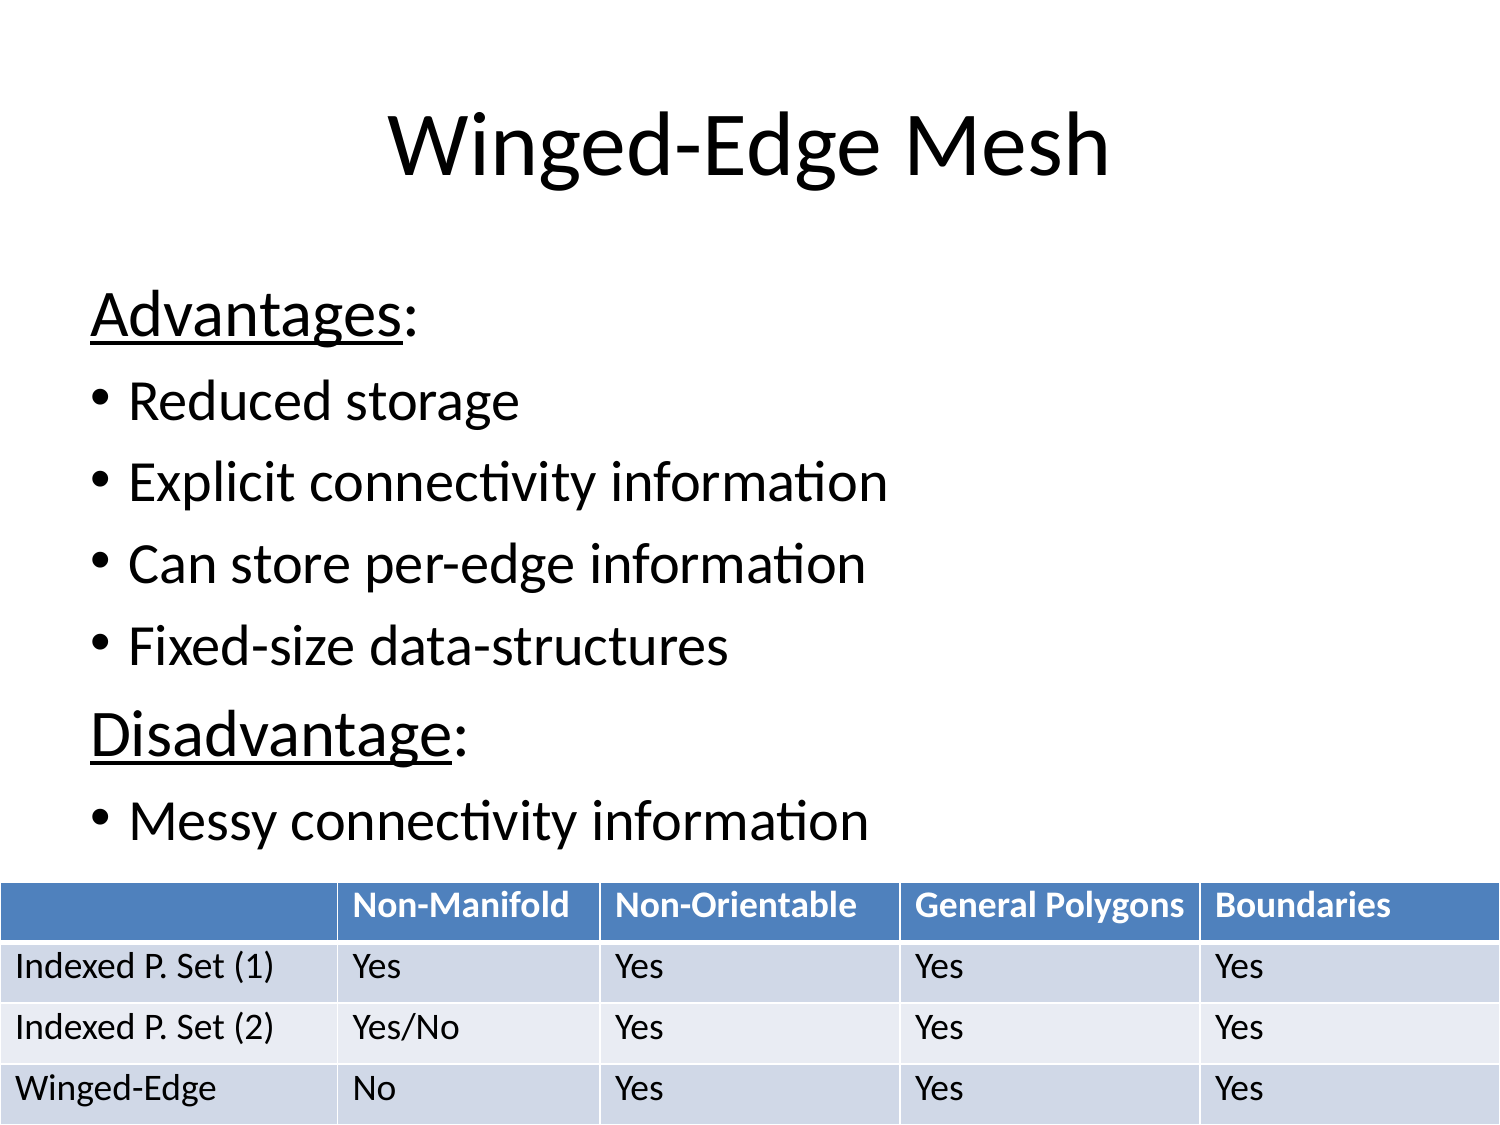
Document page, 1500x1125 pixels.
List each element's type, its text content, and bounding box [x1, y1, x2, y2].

table_cell Yes [1201, 1065, 1499, 1124]
table_cell Yes [901, 1065, 1199, 1124]
table_cell Yes [601, 1004, 899, 1063]
table_cell Yes [601, 945, 899, 1002]
table_header Non-Orientable [601, 883, 899, 940]
table_cell No [338, 1065, 599, 1124]
table_cell Yes [1201, 945, 1499, 1002]
table_cell Yes [601, 1065, 899, 1124]
title Winged-Edge Mesh [75, 45, 1425, 233]
table_header General Polygons [901, 883, 1199, 940]
table_header Boundaries [1201, 883, 1499, 940]
table_cell Yes [338, 945, 599, 1002]
list Advantages: Reduced storage Explicit connectivity information Can store per-edge information Fixed-size data-structures Disadvantage: Messy connectivity information [75, 262, 1425, 881]
table_cell Indexed P. Set (1) [1, 945, 337, 1002]
table_cell Yes [901, 1004, 1199, 1063]
table_cell Yes [901, 945, 1199, 1002]
table_cell Winged-Edge [1, 1065, 337, 1124]
table_header [1, 883, 337, 940]
table_header Non-Manifold [338, 883, 599, 940]
table_cell Indexed P. Set (2) [1, 1004, 337, 1063]
table_cell Yes/No [338, 1004, 599, 1063]
table_cell Yes [1201, 1004, 1499, 1063]
